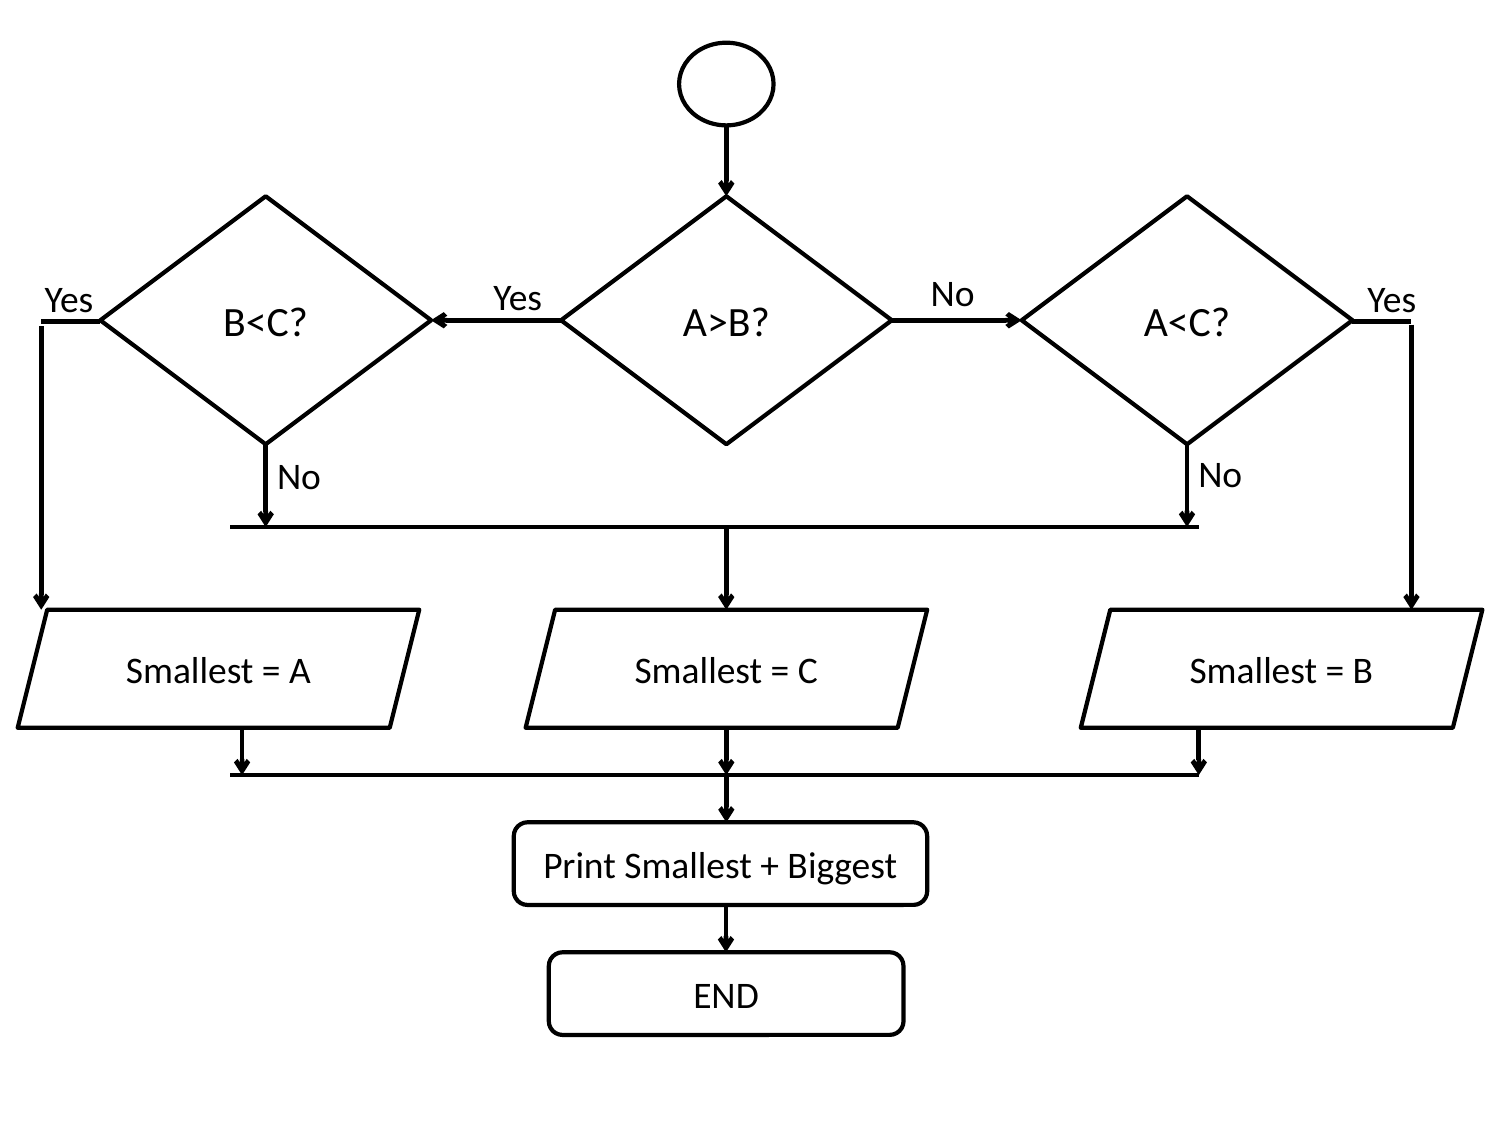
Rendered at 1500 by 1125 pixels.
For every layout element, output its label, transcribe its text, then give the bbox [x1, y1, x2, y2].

text_box No [266, 444, 337, 505]
text_box Yes [29, 267, 109, 327]
text_box B<C? [105, 194, 433, 445]
text_box Smallest = B [1078, 607, 1485, 730]
text_box A>B? [560, 196, 893, 446]
text_box Yes [478, 265, 558, 319]
text_box A<C? [1020, 194, 1352, 446]
text_box [676, 40, 776, 128]
text_box Smallest = A [15, 607, 422, 730]
text_box No [915, 261, 990, 319]
text_box No [1189, 442, 1258, 503]
text_box Yes [1352, 267, 1432, 327]
text_box Print Smallest + Biggest [511, 820, 930, 908]
text_box Smallest = C [523, 607, 930, 730]
text_box END [546, 950, 906, 1038]
